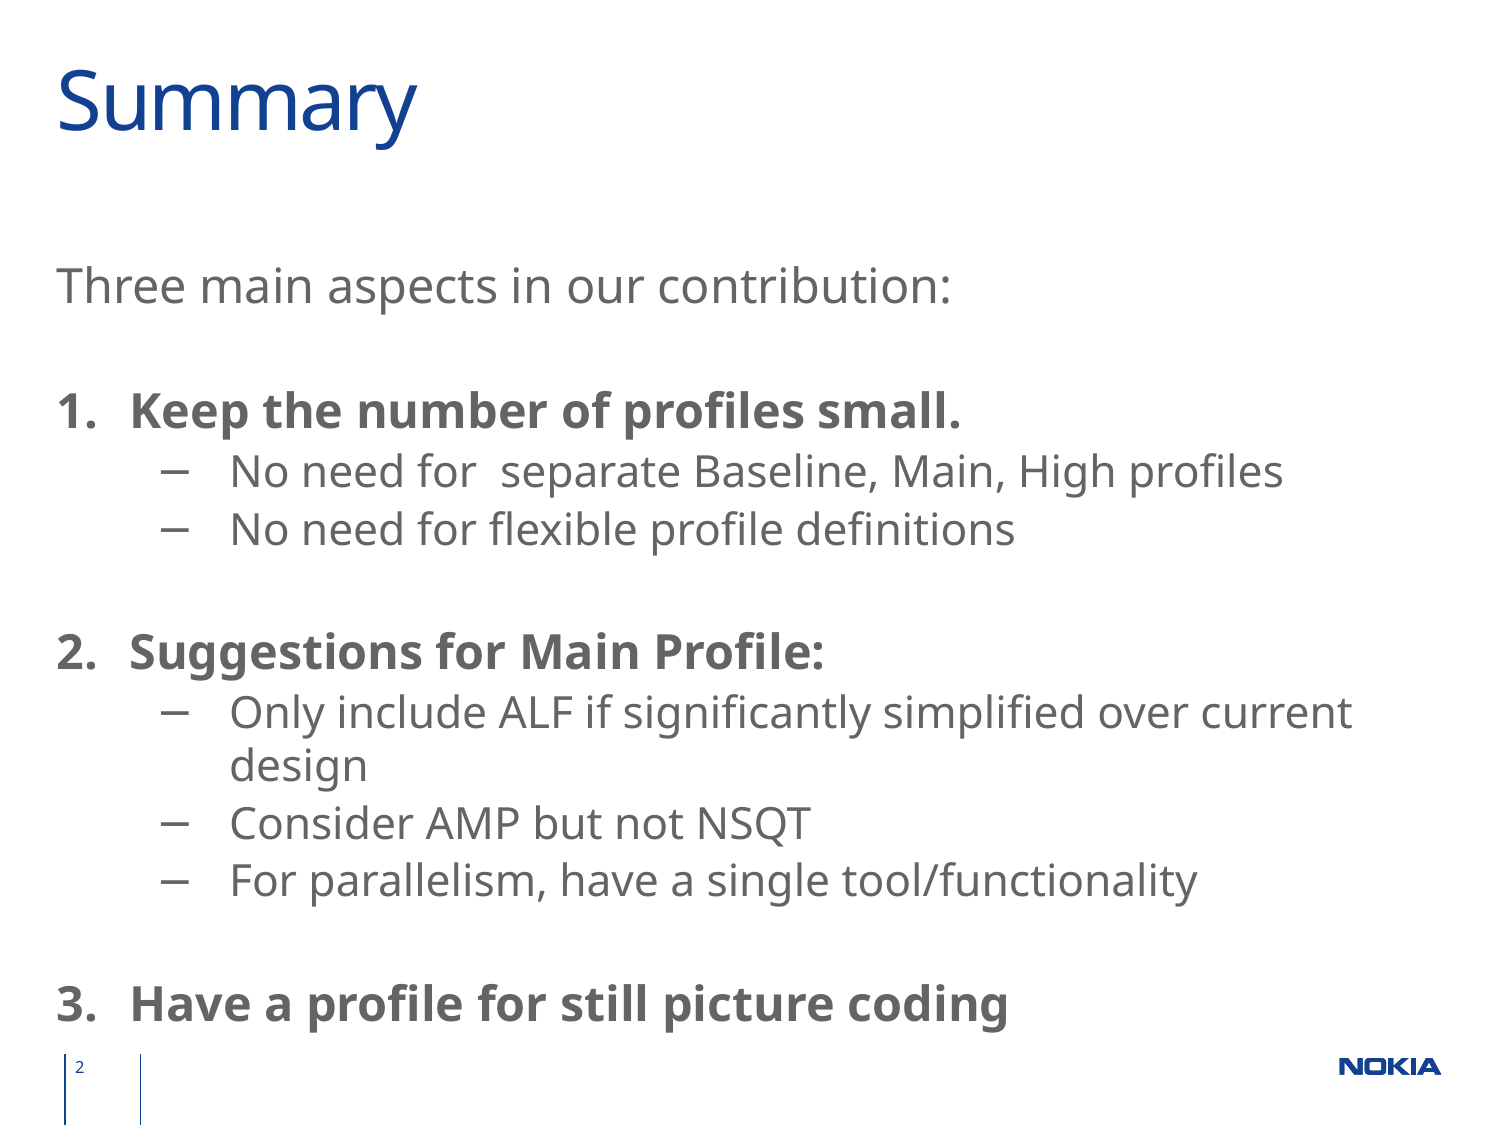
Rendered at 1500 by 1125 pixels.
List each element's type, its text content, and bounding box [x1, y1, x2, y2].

title Summary [56, 47, 1433, 149]
list Three main aspects in our contribution: Keep the number of profiles small. No need for separate Baseline, Main, High profiles No need for flexible profile definitions Suggestions for Main Profile: Only include ALF if significantly simplified over current design Consider AMP but not NSQT For parallelism, have a single tool/functionality Have a profile for still picture coding [56, 254, 1436, 1032]
slide_number 2 [75, 1057, 124, 1079]
